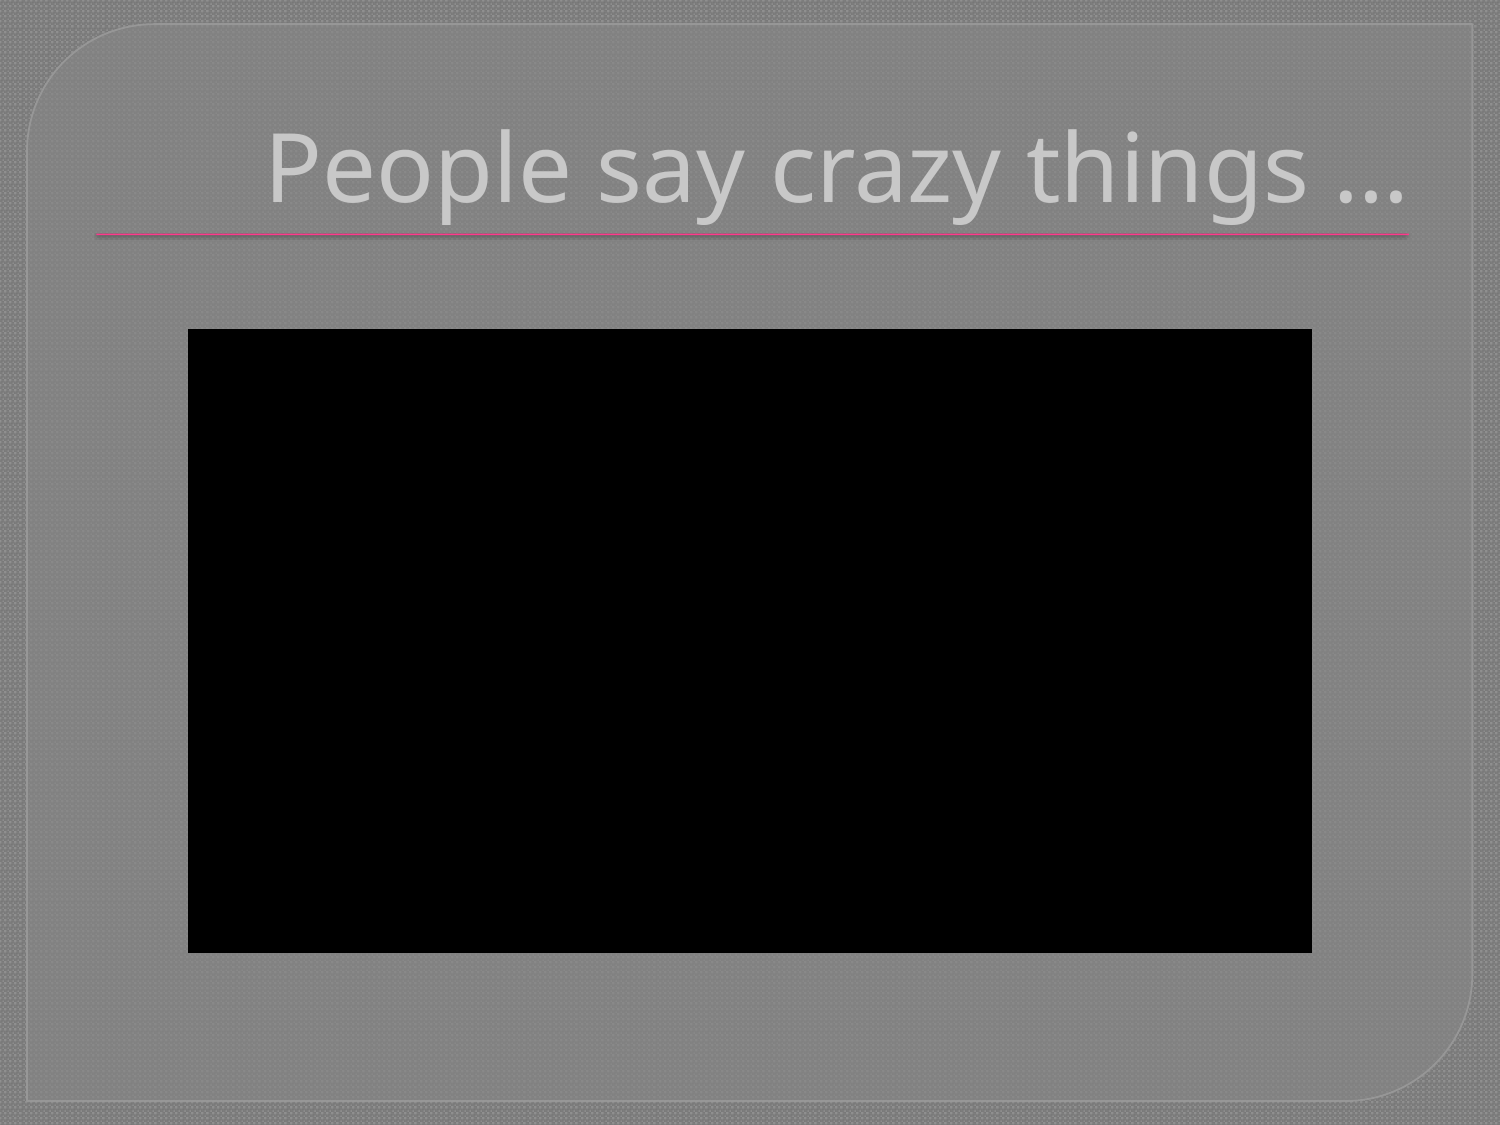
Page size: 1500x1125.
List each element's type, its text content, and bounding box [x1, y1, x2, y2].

title People say crazy things … [75, 41, 1425, 230]
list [187, 328, 1313, 954]
